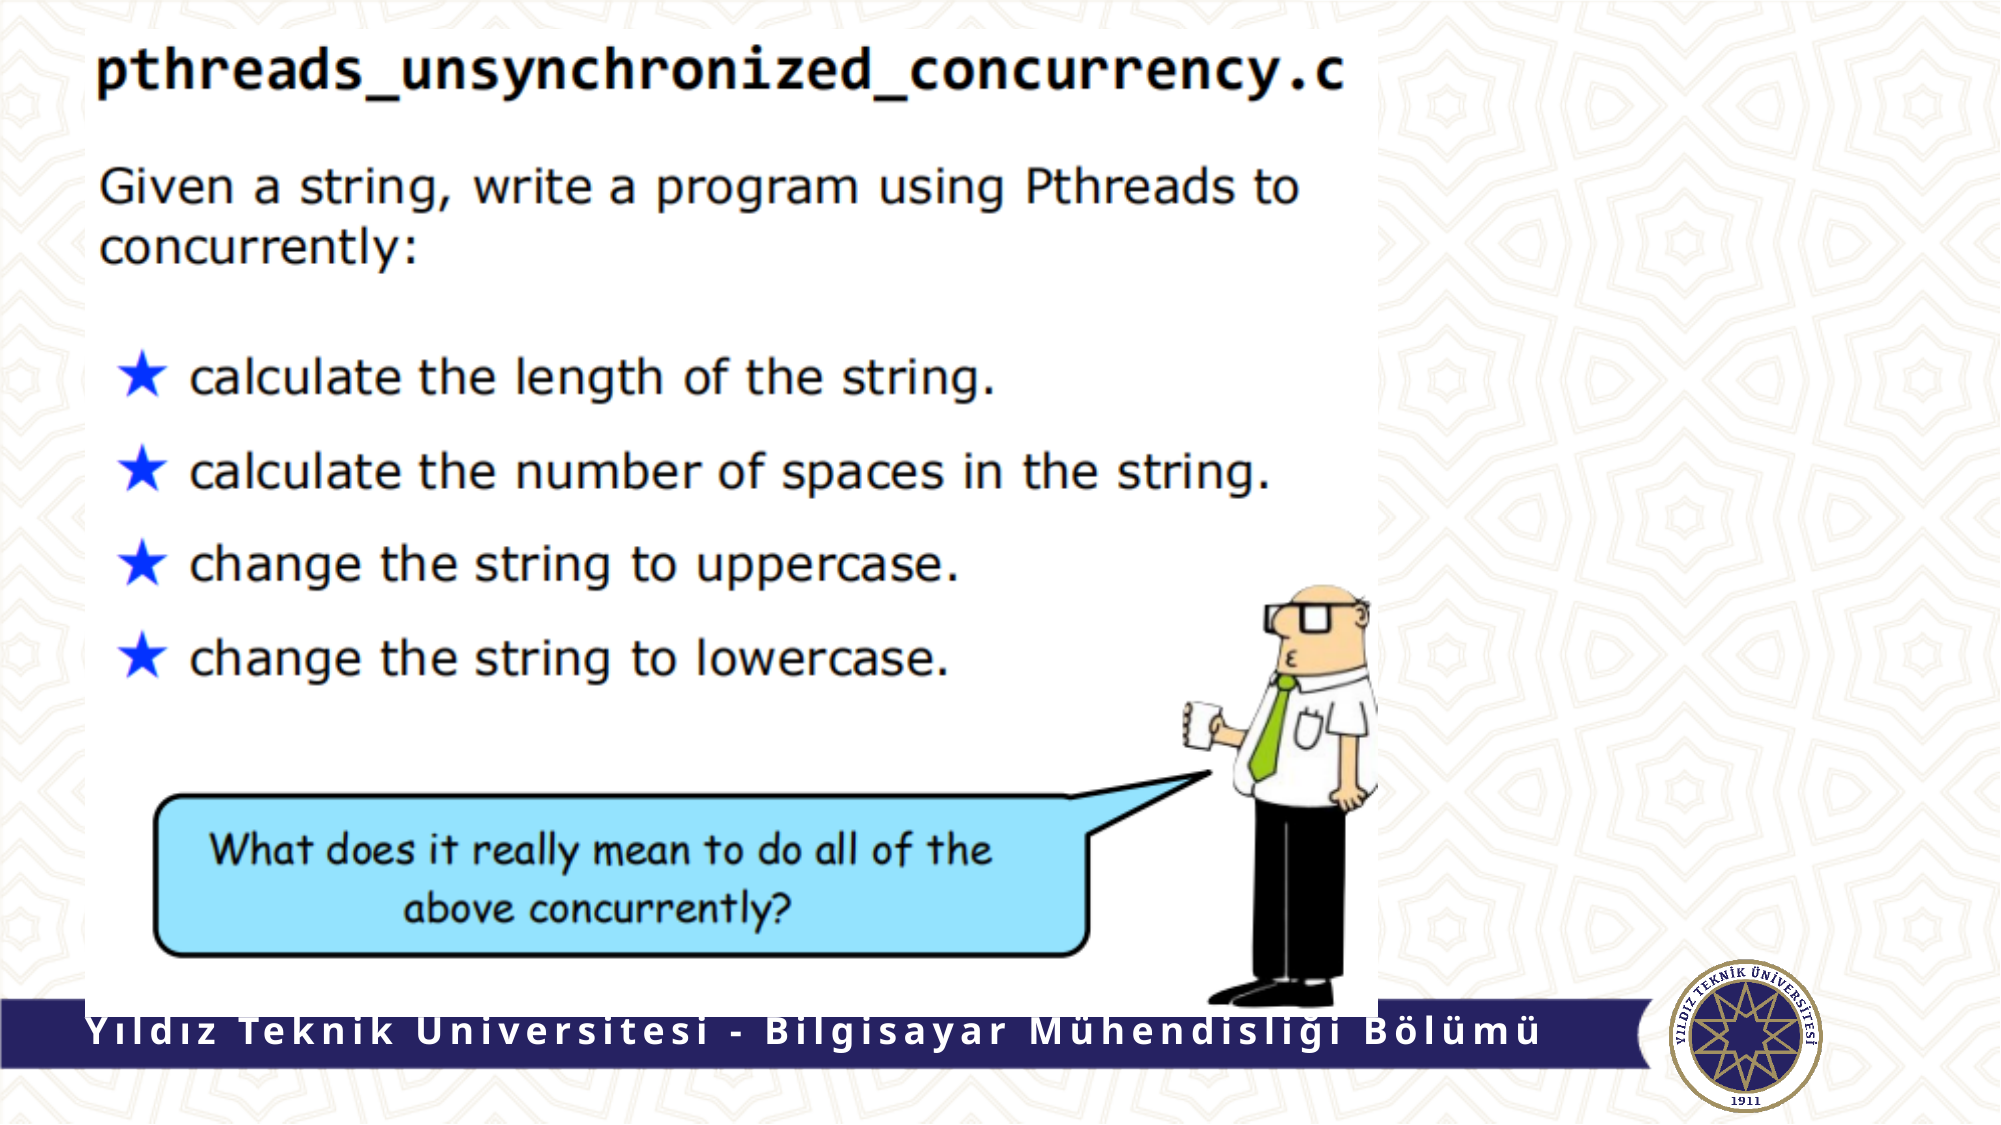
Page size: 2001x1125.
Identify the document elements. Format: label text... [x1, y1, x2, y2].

picture [0, 0, 2000, 1125]
footer Yıldız Teknik Üniversitesi - Bilgisayar Mühendisliği Bölümü [0, 997, 1628, 1069]
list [85, 29, 1378, 1017]
